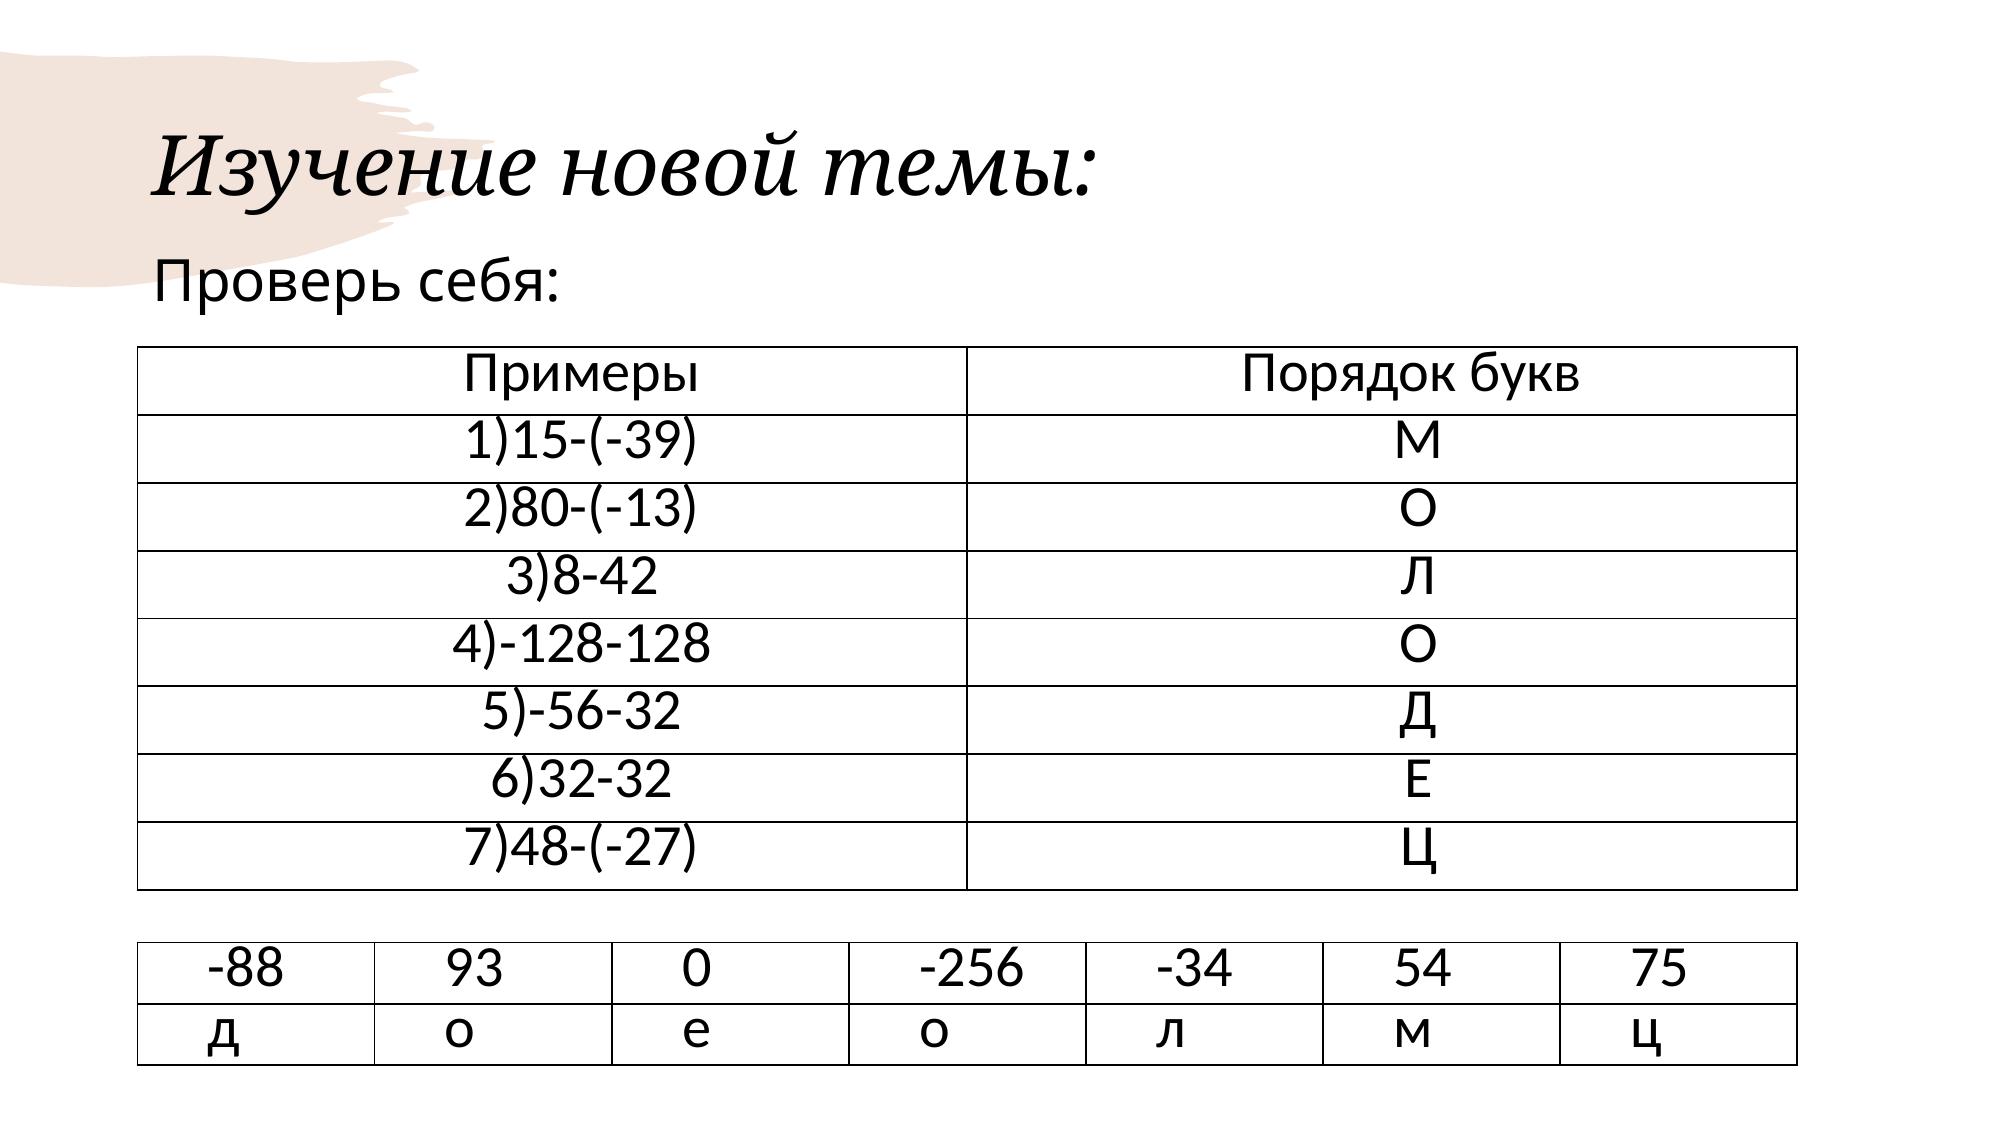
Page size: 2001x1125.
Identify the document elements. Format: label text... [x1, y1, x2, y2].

table_header 93 [375, 943, 611, 1003]
table_cell 7)48-(-27) [138, 823, 966, 889]
table_cell О [968, 484, 1796, 550]
table_cell 3)8-42 [138, 552, 966, 618]
table_cell 5)-56-32 [138, 687, 966, 753]
table_cell Е [968, 755, 1796, 821]
table_cell е [613, 1005, 848, 1064]
table_cell л [1087, 1005, 1322, 1064]
table_cell о [850, 1005, 1085, 1064]
table_cell 4)-128-128 [138, 619, 966, 685]
table_cell Д [968, 687, 1796, 753]
table_header Порядок букв [968, 348, 1796, 414]
list Проверь себя: [137, 235, 1863, 1066]
table_cell Ц [968, 823, 1796, 889]
table_cell ц [1561, 1005, 1796, 1064]
title Изучение новой темы: [137, 59, 1863, 235]
table_header -34 [1087, 943, 1322, 1003]
table_cell 2)80-(-13) [138, 484, 966, 550]
table_cell М [968, 416, 1796, 482]
table_cell О [968, 619, 1796, 685]
table_header 0 [613, 943, 848, 1003]
table_header Примеры [138, 348, 966, 414]
table_header -256 [850, 943, 1085, 1003]
table_header -88 [138, 943, 374, 1003]
table_cell м [1324, 1005, 1559, 1064]
table_cell 6)32-32 [138, 755, 966, 821]
table_cell о [375, 1005, 611, 1064]
table_header 54 [1324, 943, 1559, 1003]
table_cell д [138, 1005, 374, 1064]
table_header 75 [1561, 943, 1796, 1003]
table_cell Л [968, 552, 1796, 618]
table_cell 1)15-(-39) [138, 416, 966, 482]
